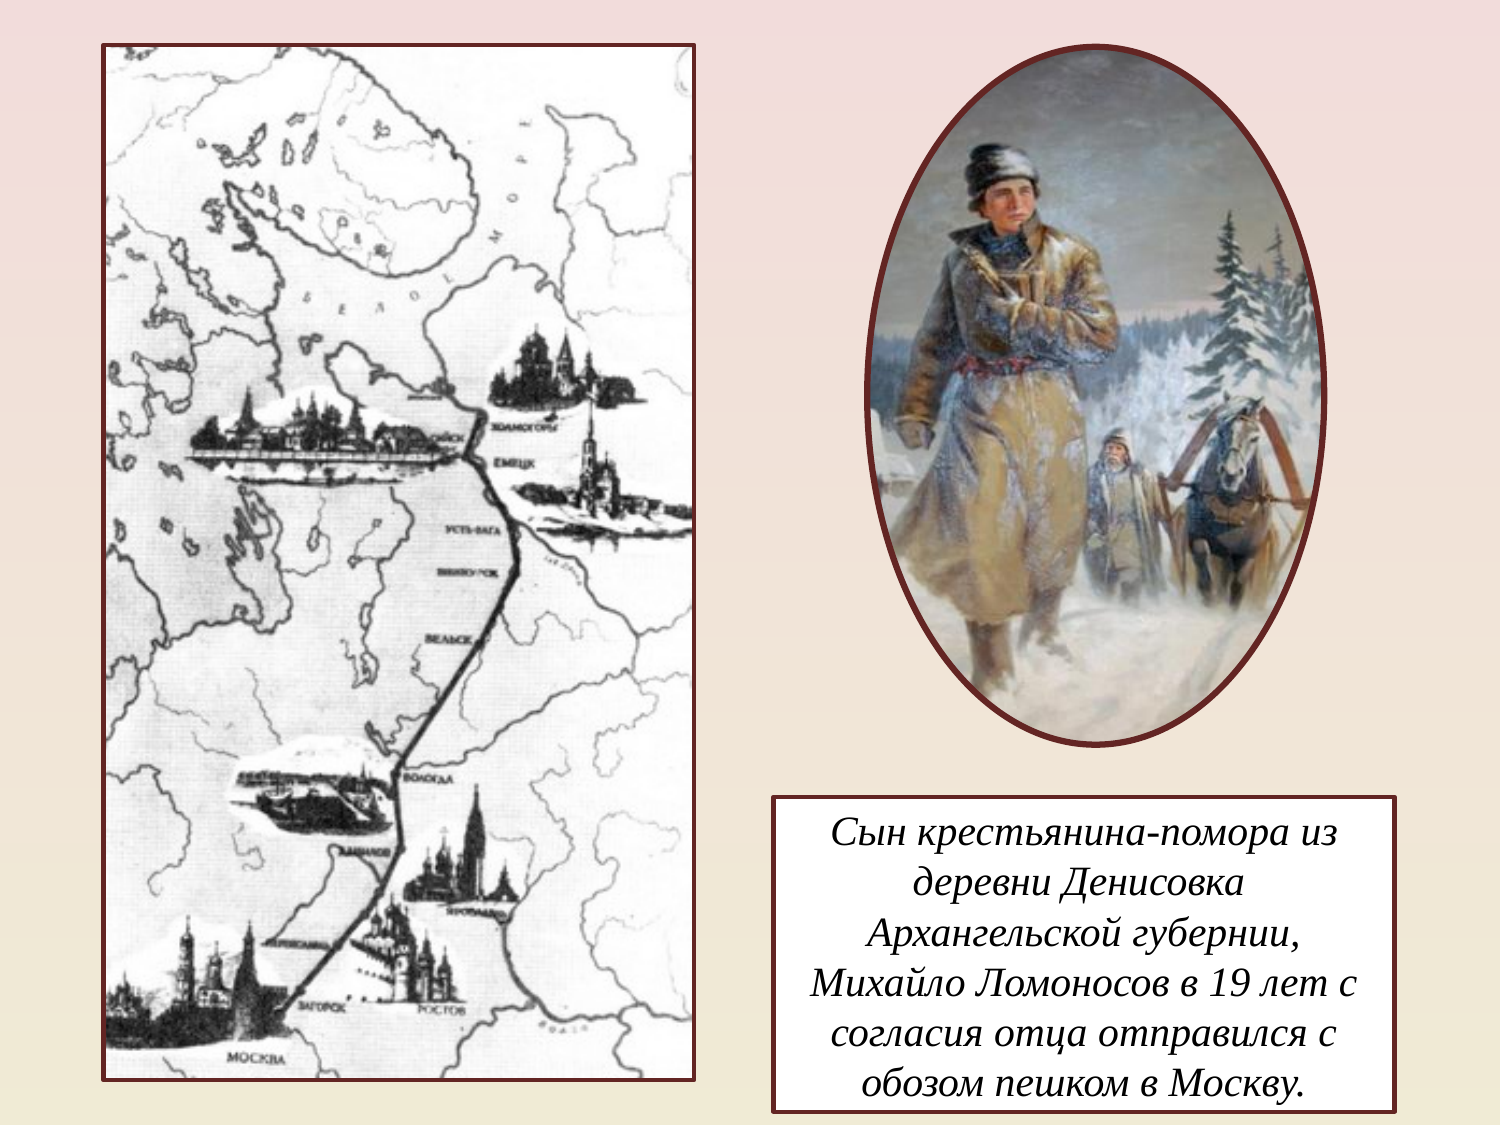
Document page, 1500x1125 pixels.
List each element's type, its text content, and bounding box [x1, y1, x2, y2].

picture [105, 46, 693, 1079]
picture [866, 46, 1325, 745]
text_box Сын крестьянина-помора из деревни Денисовка Архангельской губернии, Михайло Ломоносов в 19 лет с согласия отца отправился с обозом пешком в Москву. [771, 795, 1397, 1114]
